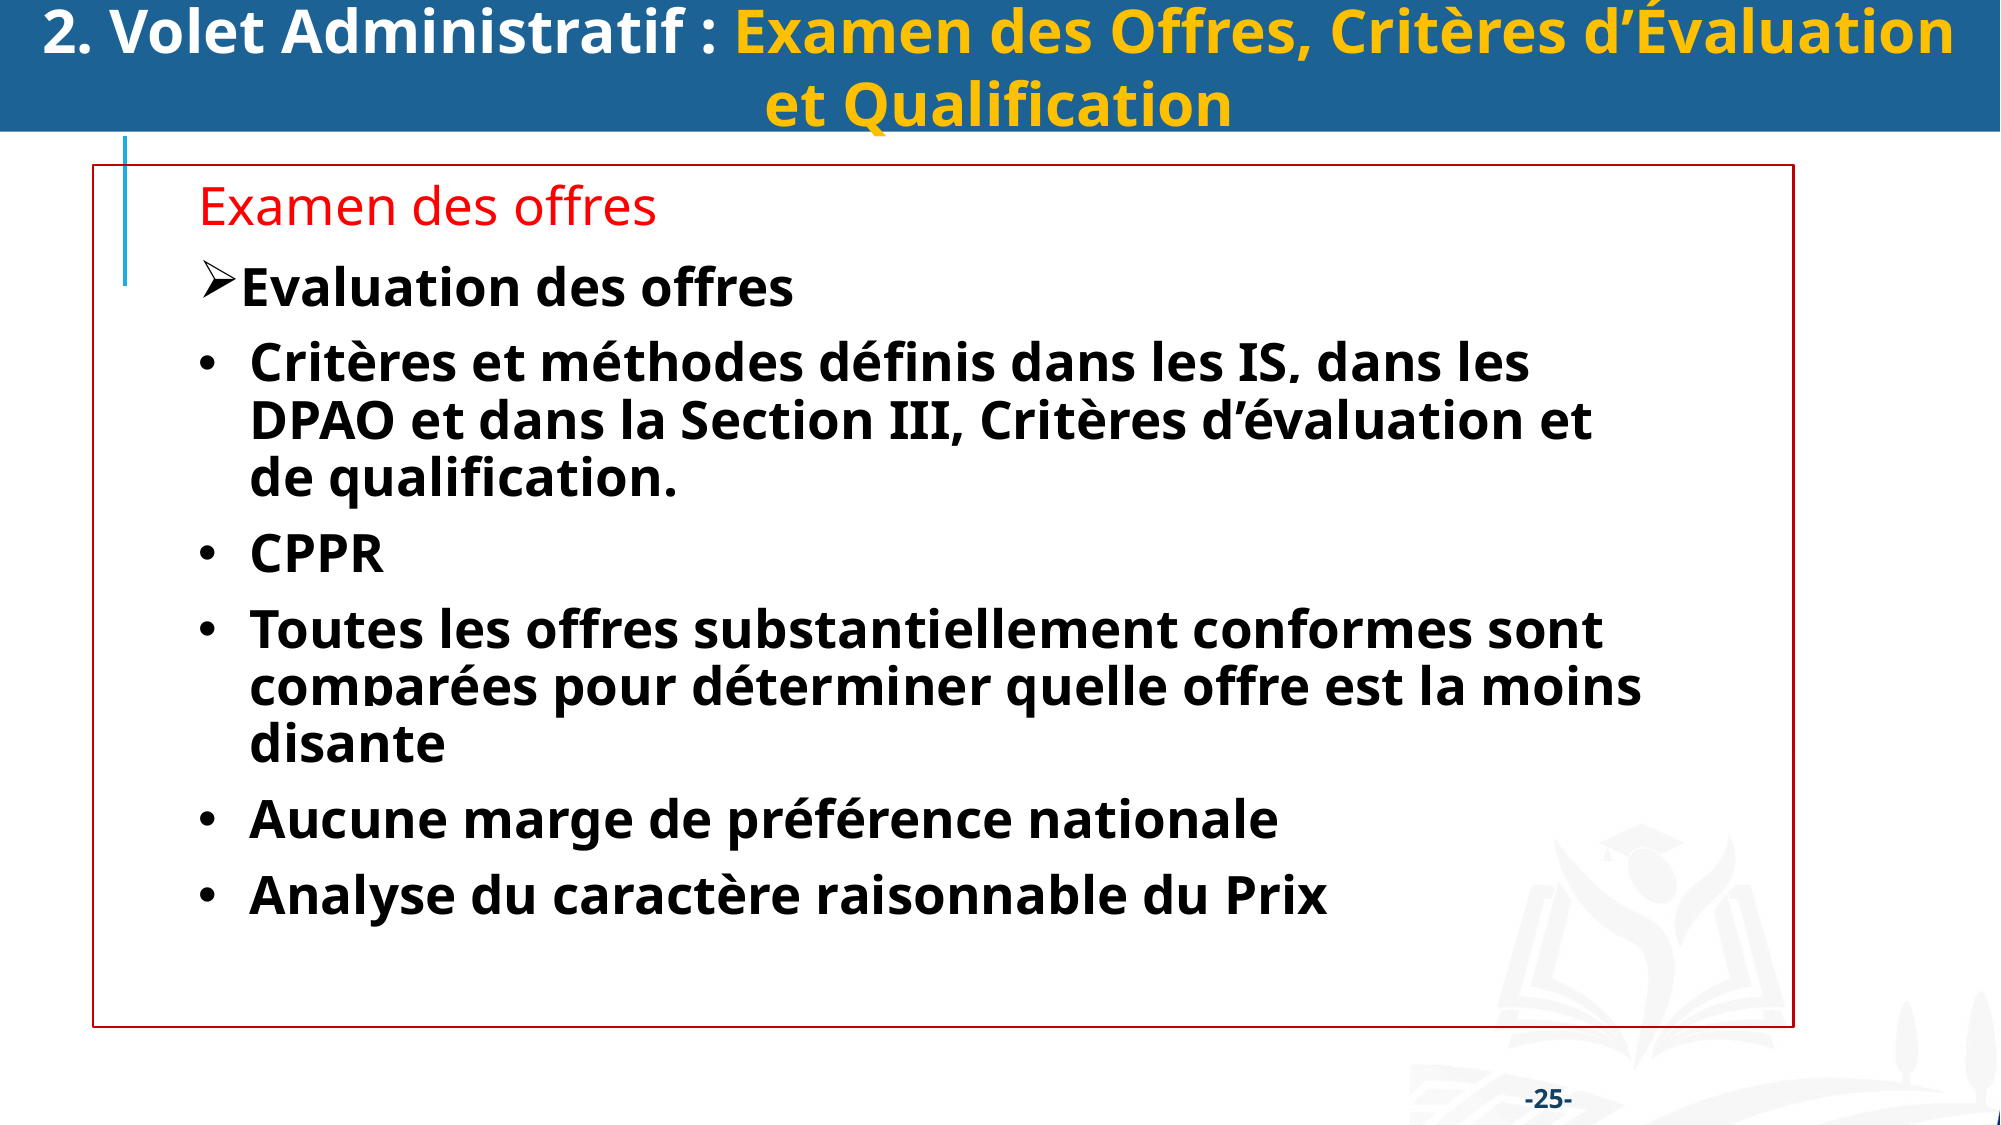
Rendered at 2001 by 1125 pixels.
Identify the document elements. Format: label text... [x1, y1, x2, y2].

text_box Examen des offres Evaluation des offres Critères et méthodes définis dans les IS, dans les DPAO et dans la Section III, Critères d’évaluation et de qualification. CPPR Toutes les offres substantiellement conformes sont comparées pour déterminer quelle offre est la moins disante Aucune marge de préférence nationale Analyse du caractère raisonnable du Prix [183, 164, 1669, 989]
picture [1409, 759, 2000, 1125]
text_box [1669, 164, 1795, 754]
text_box [92, 164, 1402, 1028]
text_box 2. Volet Administratif : Examen des Offres, Critères d’Évaluation et Qualification [0, 0, 2000, 133]
